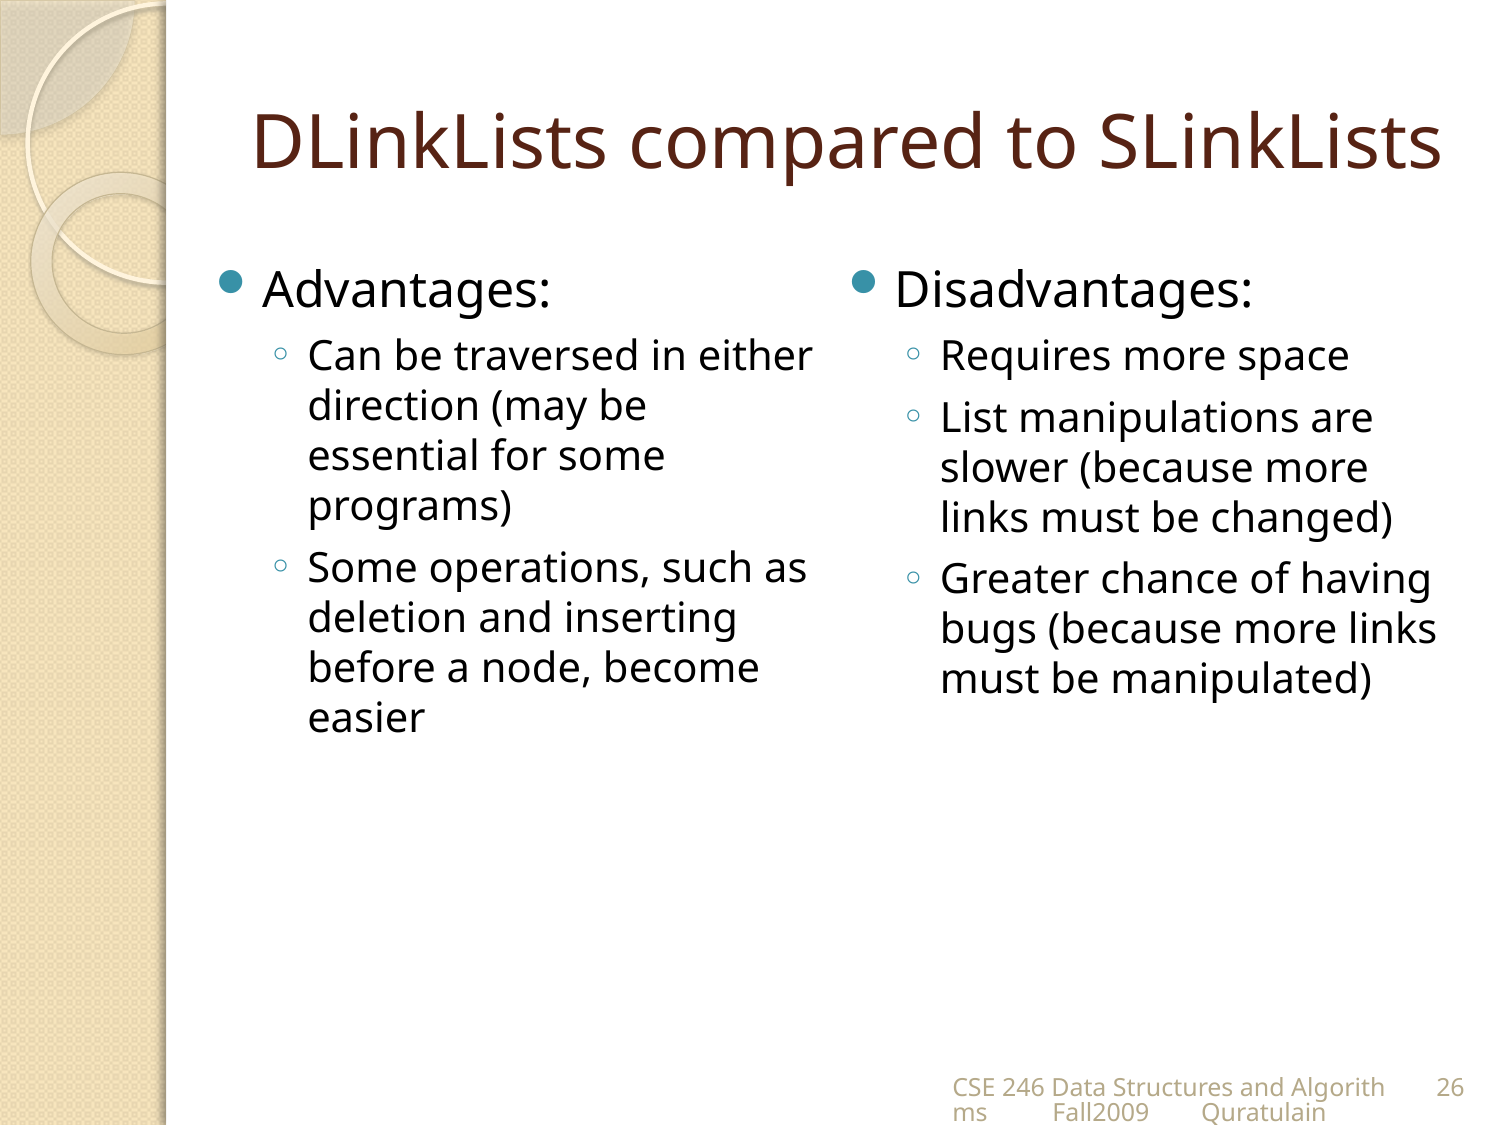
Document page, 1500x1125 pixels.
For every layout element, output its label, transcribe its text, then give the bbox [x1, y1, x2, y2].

title DLinkLists compared to SLinkLists [235, 45, 1466, 233]
list Advantages: Can be traversed in either direction (may be essential for some programs) Some operations, such as deletion and inserting before a node, become easier [187, 249, 820, 1015]
list Disadvantages: Requires more space List manipulations are slower (because more links must be changed) Greater chance of having bugs (because more links must be manipulated) [820, 249, 1466, 1015]
slide_number 26 [1413, 1034, 1488, 1113]
footer CSE 246 Data Structures and Algorithms Fall2009 Quratulain [937, 1034, 1413, 1113]
